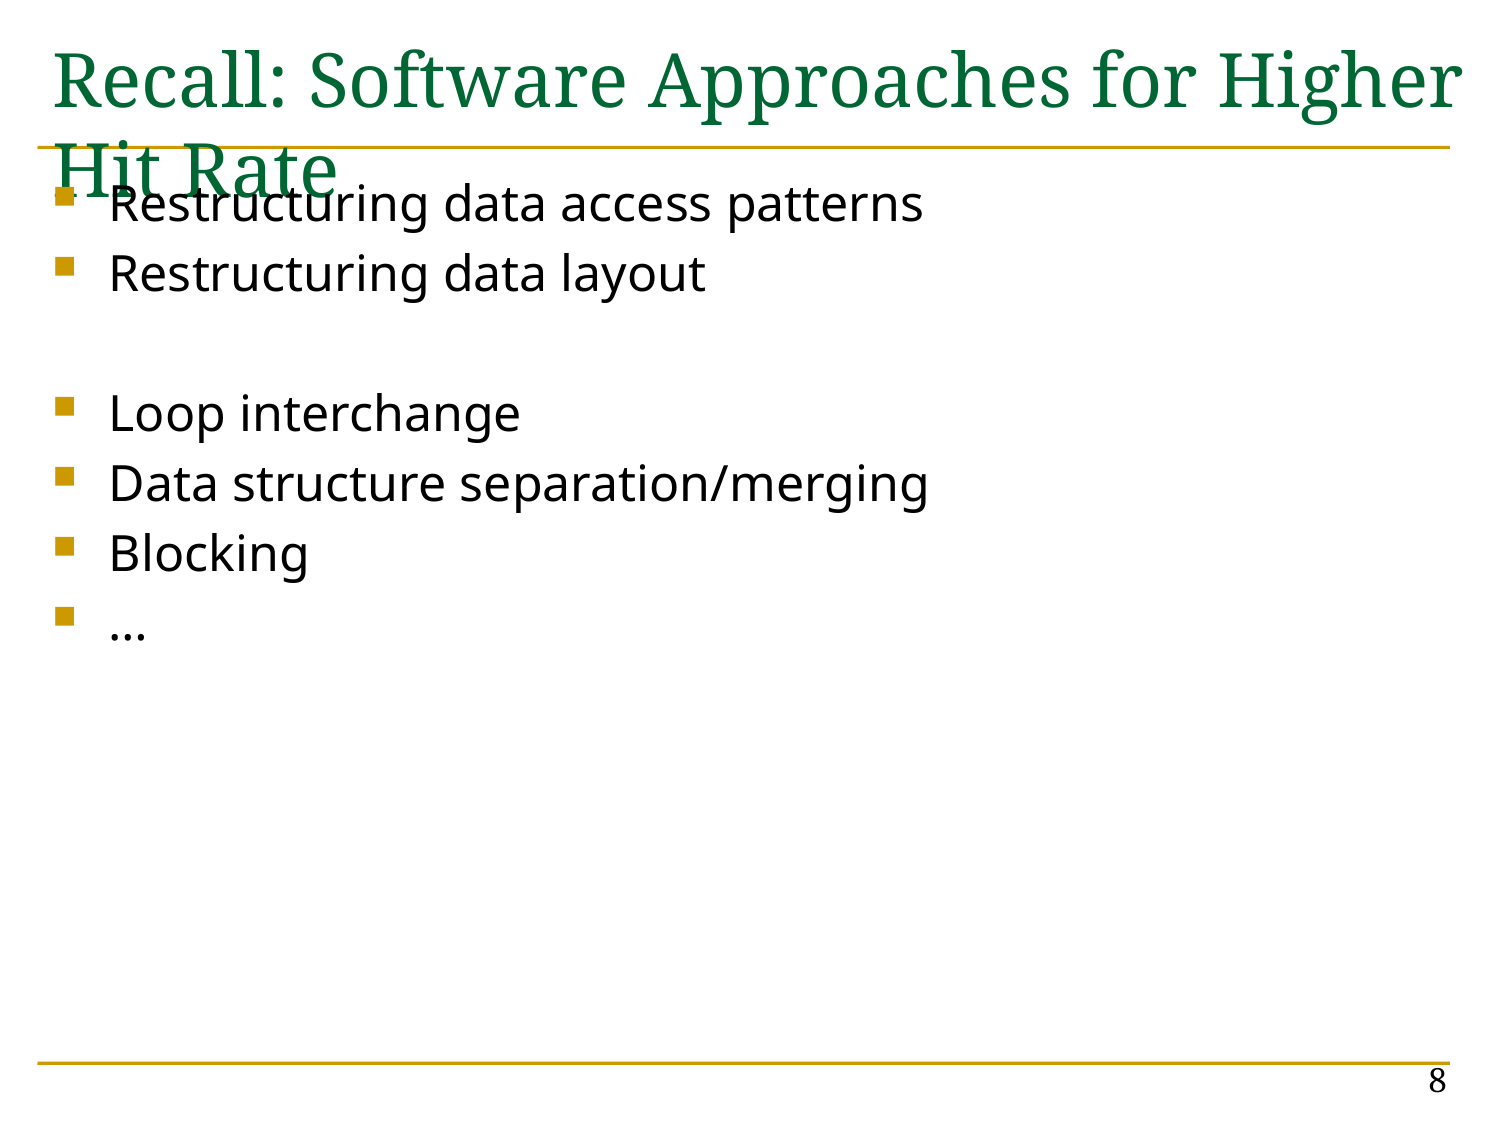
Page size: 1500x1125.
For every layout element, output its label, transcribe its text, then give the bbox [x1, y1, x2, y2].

slide_number 8 [1111, 1036, 1462, 1112]
list Restructuring data access patterns Restructuring data layout Loop interchange Data structure separation/merging Blocking … [37, 163, 1450, 1016]
title Recall: Software Approaches for Higher Hit Rate [37, 24, 1500, 200]
